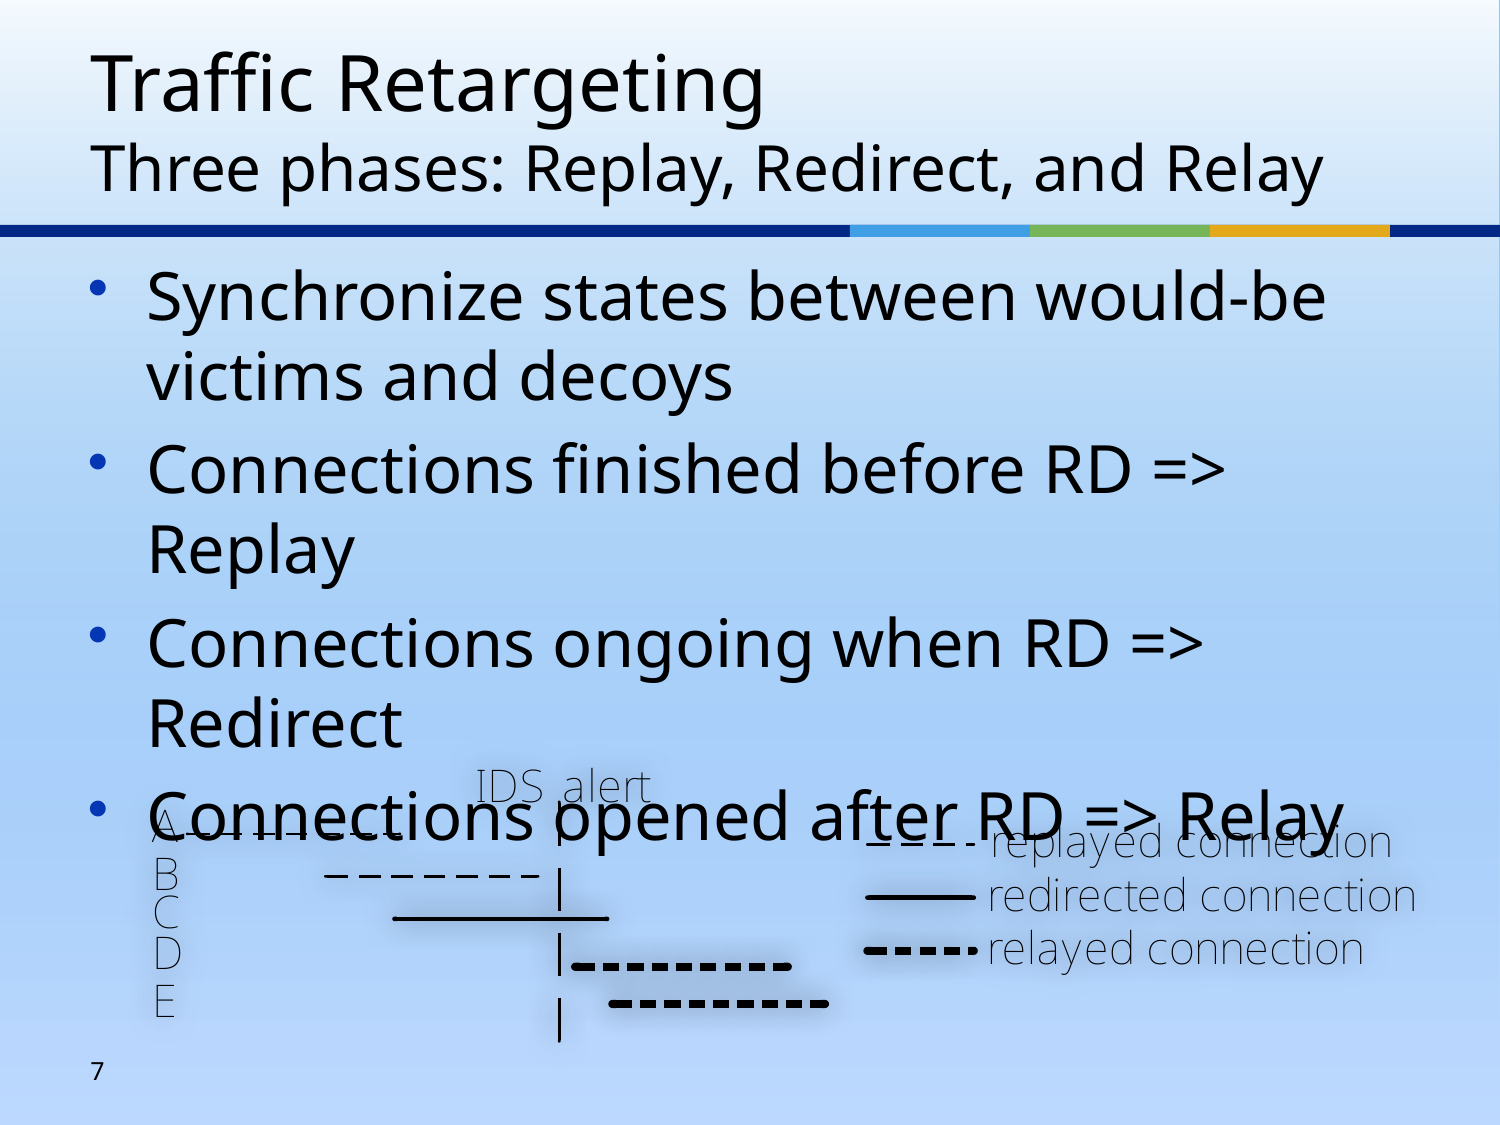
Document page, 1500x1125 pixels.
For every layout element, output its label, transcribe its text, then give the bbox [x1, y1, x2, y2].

picture [146, 750, 1423, 1048]
title Traffic Retargeting Three phases: Replay, Redirect, and Relay [75, 24, 1425, 213]
slide_number 7 [75, 1042, 426, 1103]
list Synchronize states between would-be victims and decoys Connections finished before RD => Replay Connections ongoing when RD => Redirect Connections opened after RD => Relay [75, 246, 1425, 1005]
